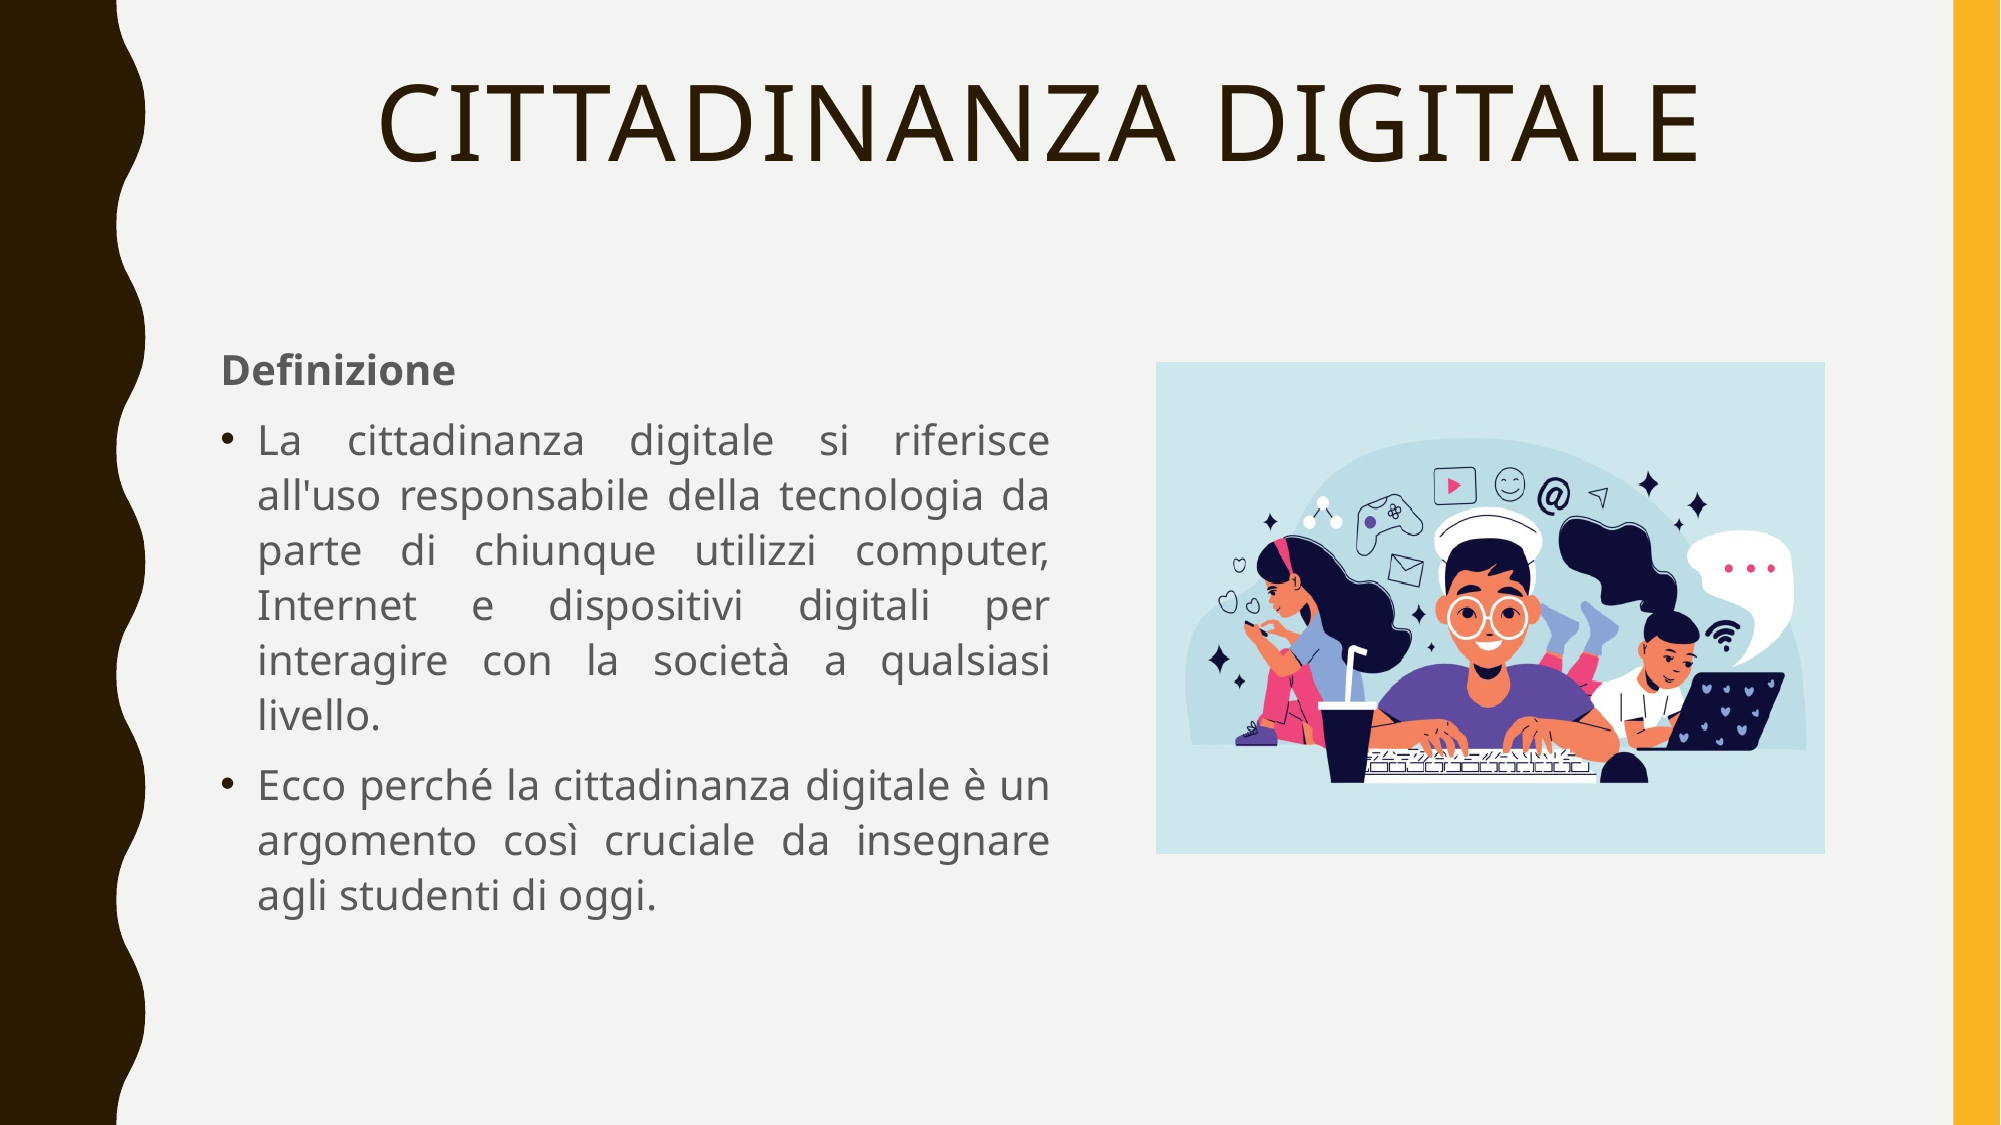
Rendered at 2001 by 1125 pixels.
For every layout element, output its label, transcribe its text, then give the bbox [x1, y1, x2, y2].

picture [1156, 362, 1825, 854]
list Definizione La cittadinanza digitale si riferisce all'uso responsabile della tecnologia da parte di chiunque utilizzi computer, Internet e dispositivi digitali per interagire con la società a qualsiasi livello. Ecco perché la cittadinanza digitale è un argomento così cruciale da insegnare agli studenti di oggi. [205, 331, 1067, 1011]
title Cittadinanza Digitale [205, 62, 1875, 308]
